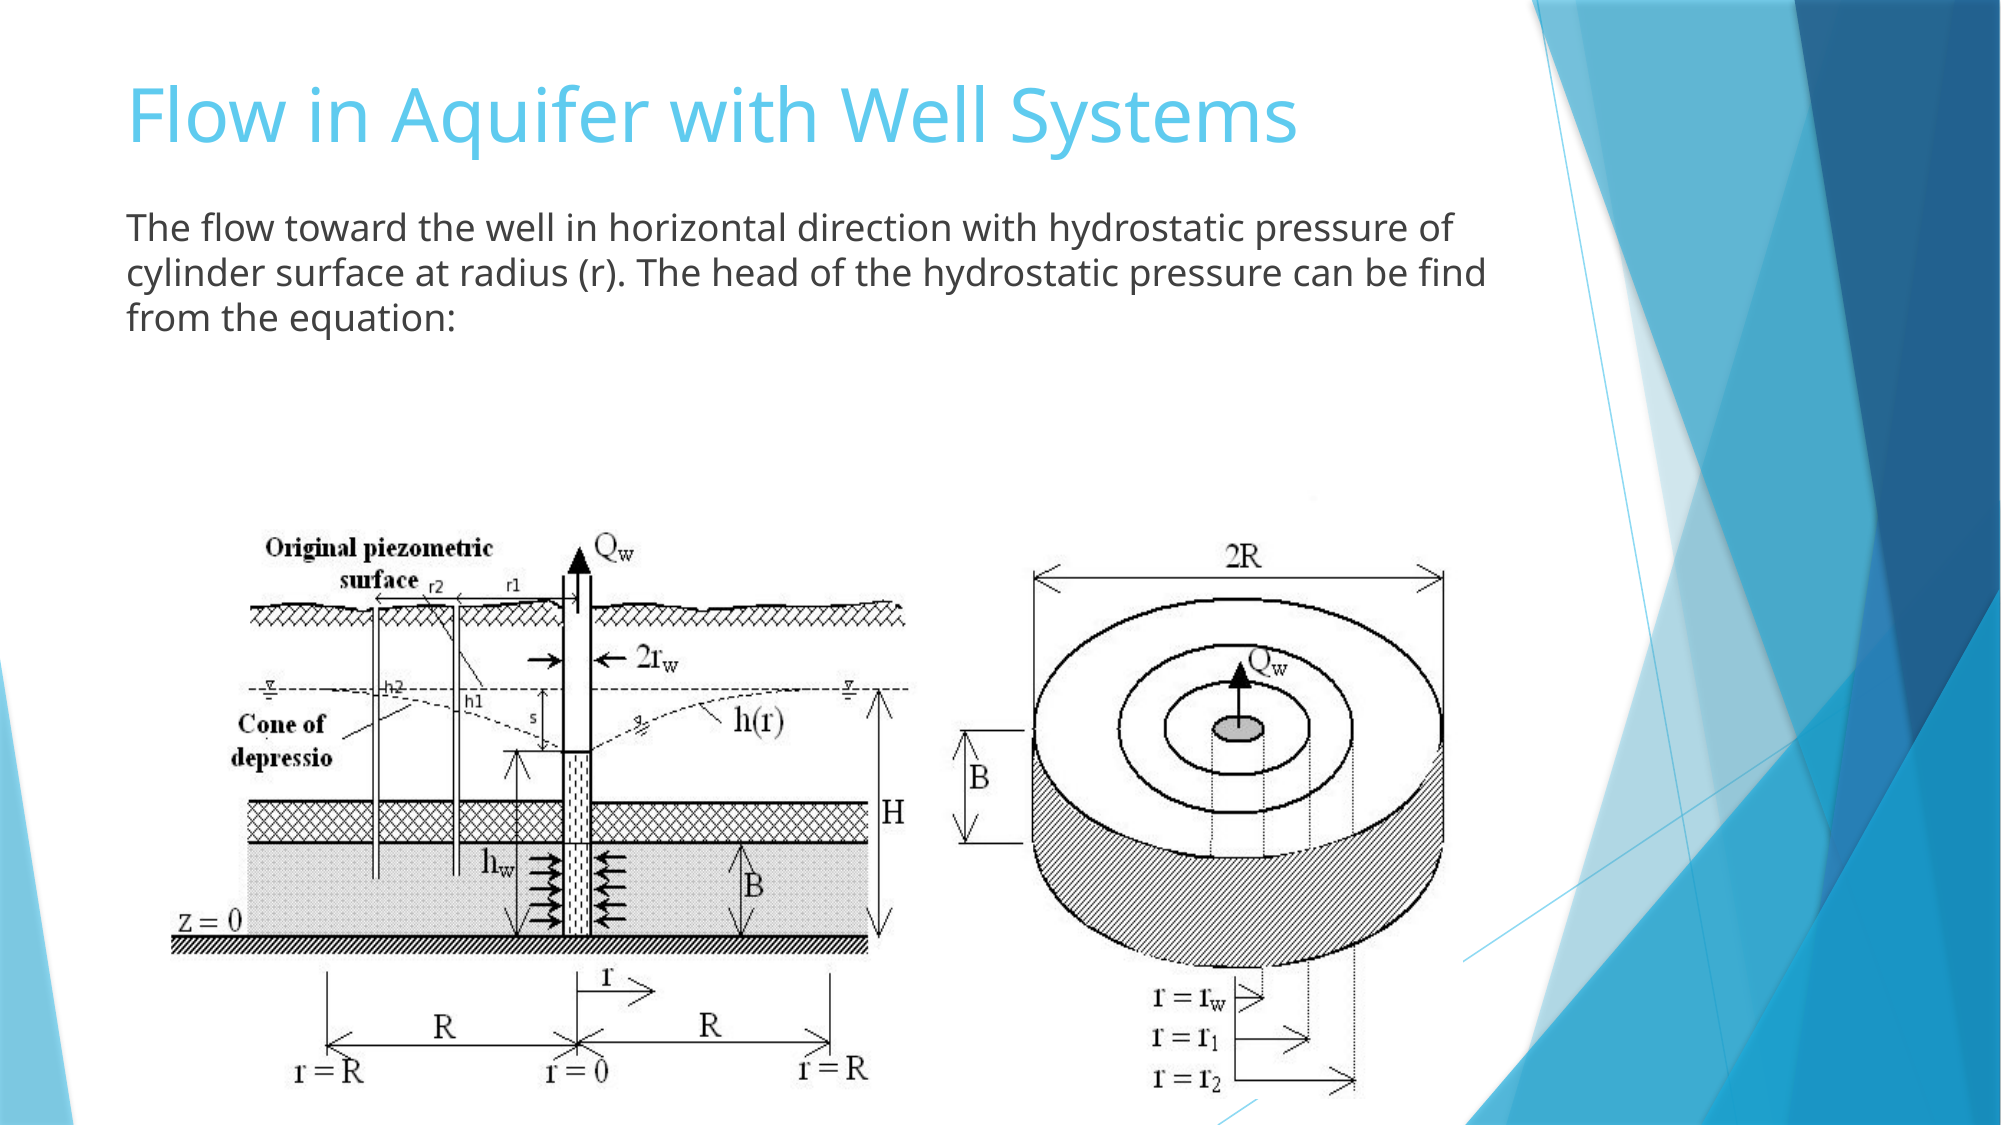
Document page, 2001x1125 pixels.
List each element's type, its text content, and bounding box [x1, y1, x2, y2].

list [169, 465, 1463, 1099]
title Flow in Aquifer with Well Systems [111, 60, 1522, 197]
